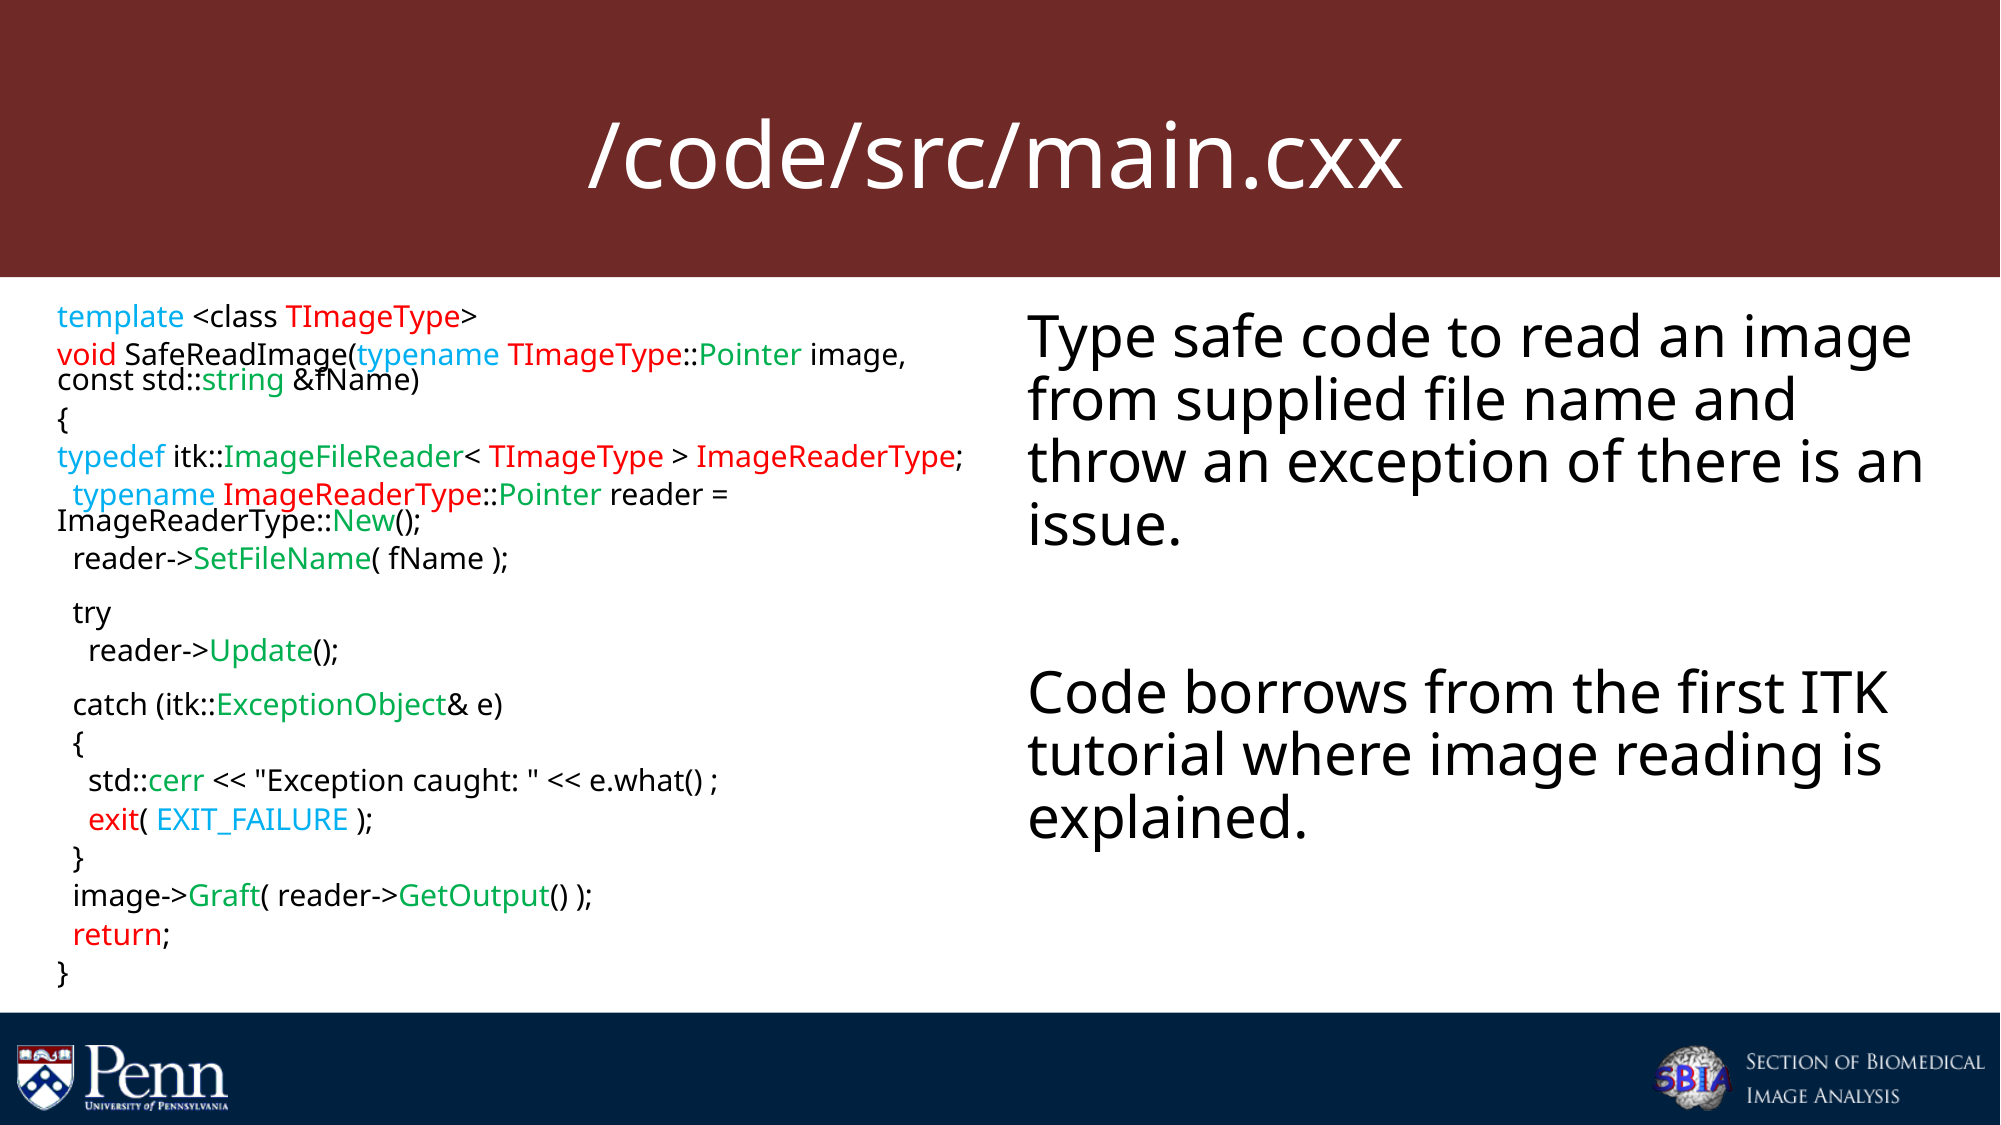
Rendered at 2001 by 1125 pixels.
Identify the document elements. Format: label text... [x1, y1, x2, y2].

title /code/src/main.cxx [42, 43, 1952, 275]
list Type safe code to read an image from supplied file name and throw an exception of there is an issue. Code borrows from the first ITK tutorial where image reading is explained. [1012, 299, 1952, 1014]
picture [1652, 1044, 1985, 1112]
list template <class TImageType> void SafeReadImage(typename TImageType::Pointer image, const std::string &fName) { typedef itk::ImageFileReader< TImageType > ImageReaderType; typename ImageReaderType::Pointer reader = ImageReaderType::New(); reader->SetFileName( fName ); try reader->Update(); catch (itk::ExceptionObject& e) { std::cerr << "Exception caught: " << e.what() ; exit( EXIT_FAILURE ); } image->Graft( reader->GetOutput() ); return; } [42, 299, 988, 1014]
picture [17, 1045, 228, 1111]
